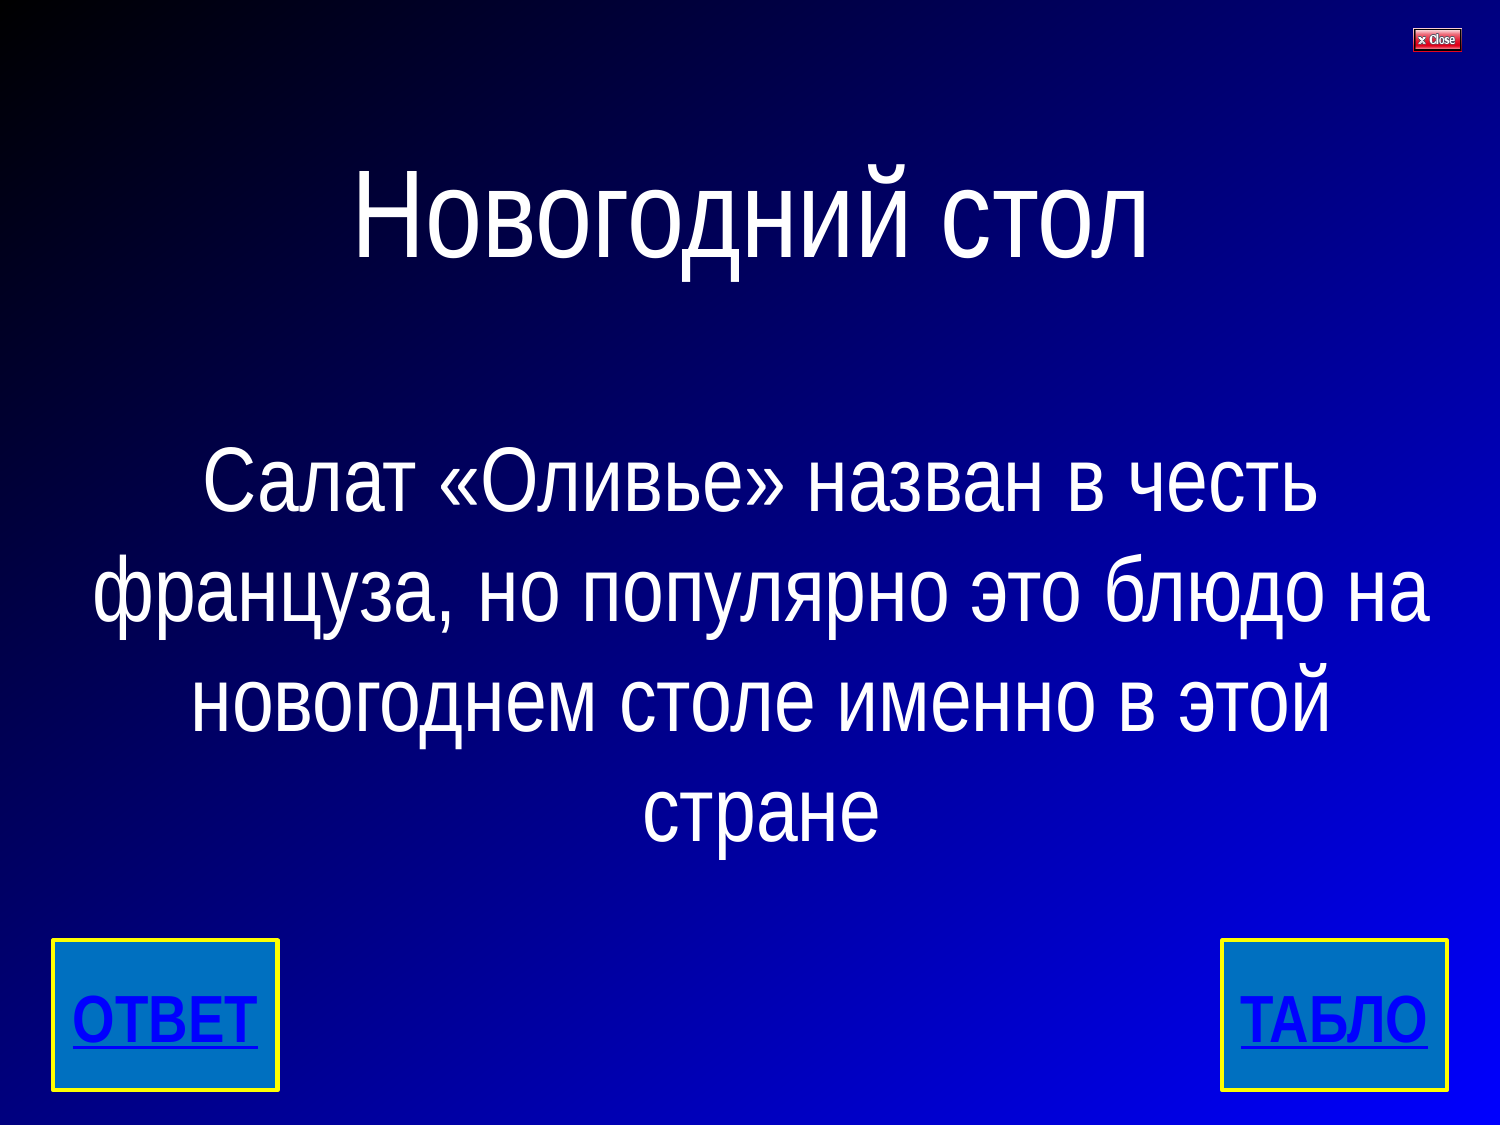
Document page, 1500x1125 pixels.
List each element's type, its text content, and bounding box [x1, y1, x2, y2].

title Новогодний стол [76, 113, 1428, 302]
picture [0, 0, 1500, 1125]
text_box ТАБЛО [1220, 938, 1449, 1092]
text_box ОТВЕТ [51, 938, 280, 1092]
text_box Салат «Оливье» назван в честь француза, но популярно это блюдо на новогоднем столе именно в этой стране [64, 302, 1459, 868]
